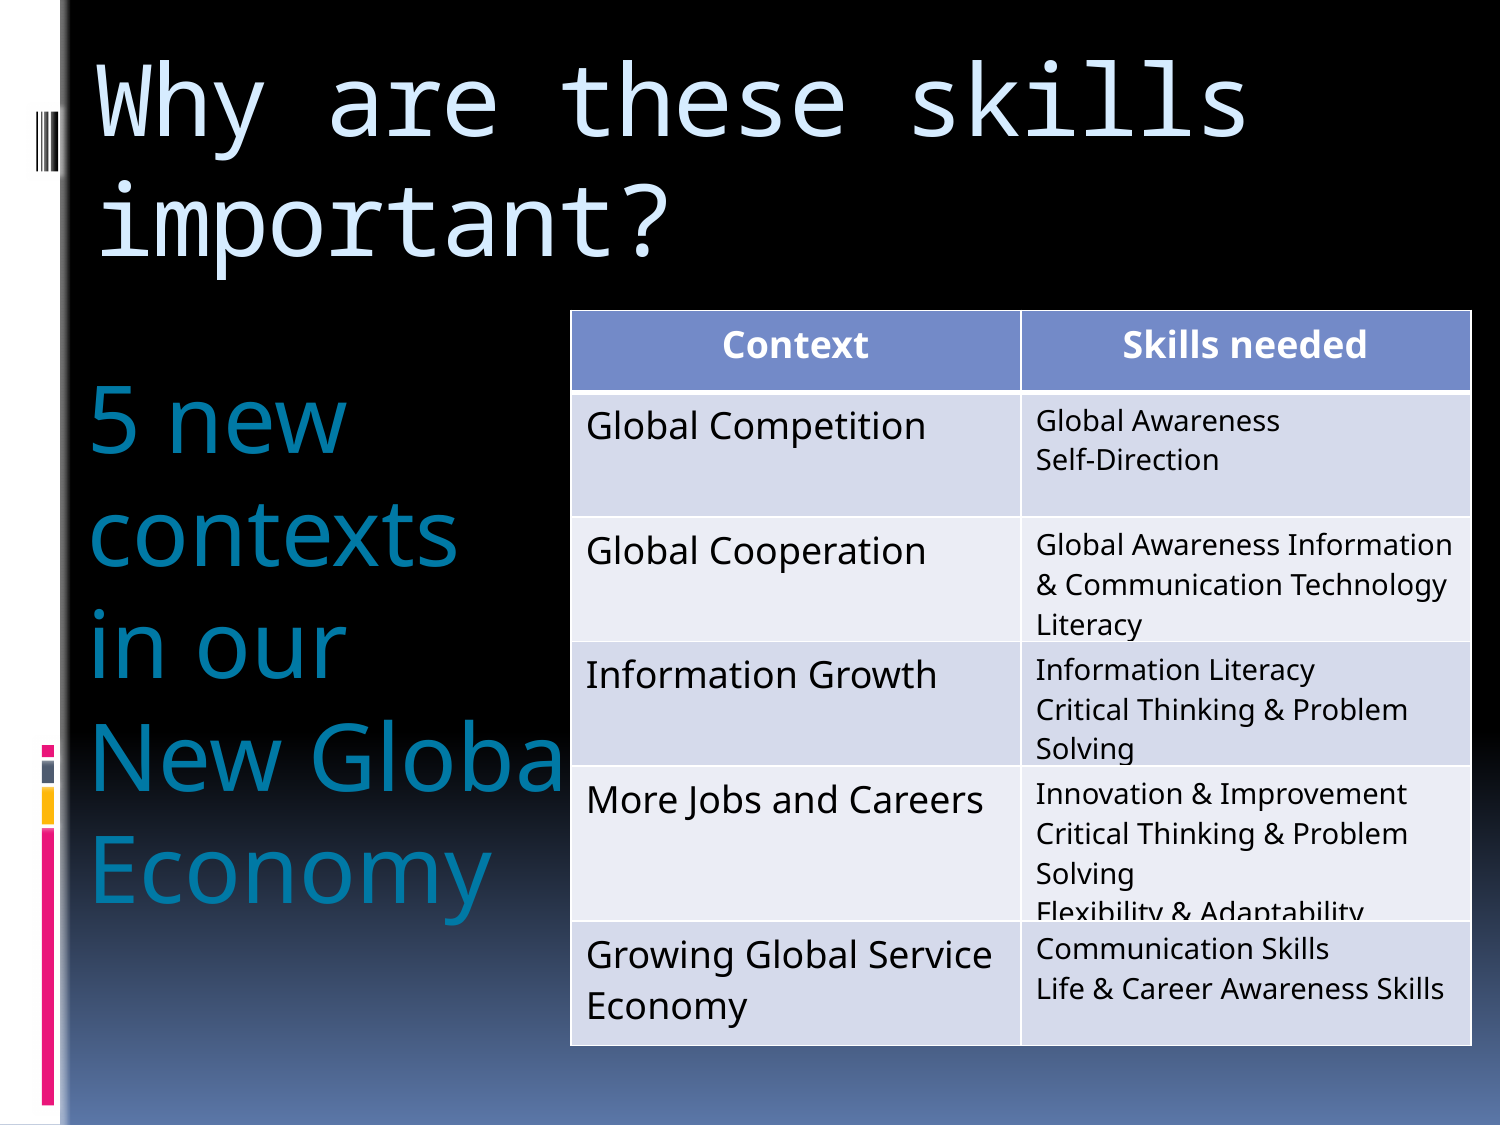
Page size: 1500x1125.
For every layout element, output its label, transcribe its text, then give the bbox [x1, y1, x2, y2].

table_header Skills needed [1022, 311, 1470, 390]
table_cell Growing Global Service Economy [572, 922, 1020, 1045]
table_cell Global Competition [572, 395, 1020, 516]
title Why are these skills important? [32, 29, 1471, 311]
table_cell Innovation & Improvement Critical Thinking & Problem Solving Flexibility & Adaptability [1022, 767, 1470, 920]
table_cell Information Literacy Critical Thinking & Problem Solving [1022, 642, 1470, 765]
text_box 5 new contexts in our New Global Economy [87, 359, 570, 923]
table_cell Global Awareness Information & Communication Technology Literacy [1022, 518, 1470, 641]
table_cell Global Cooperation [572, 518, 1020, 641]
table_cell More Jobs and Careers [572, 767, 1020, 920]
table_cell Communication Skills Life & Career Awareness Skills [1022, 922, 1470, 1045]
table_cell Information Growth [572, 642, 1020, 765]
table_header Context [572, 311, 1020, 390]
table_cell Global Awareness Self-Direction [1022, 395, 1470, 516]
